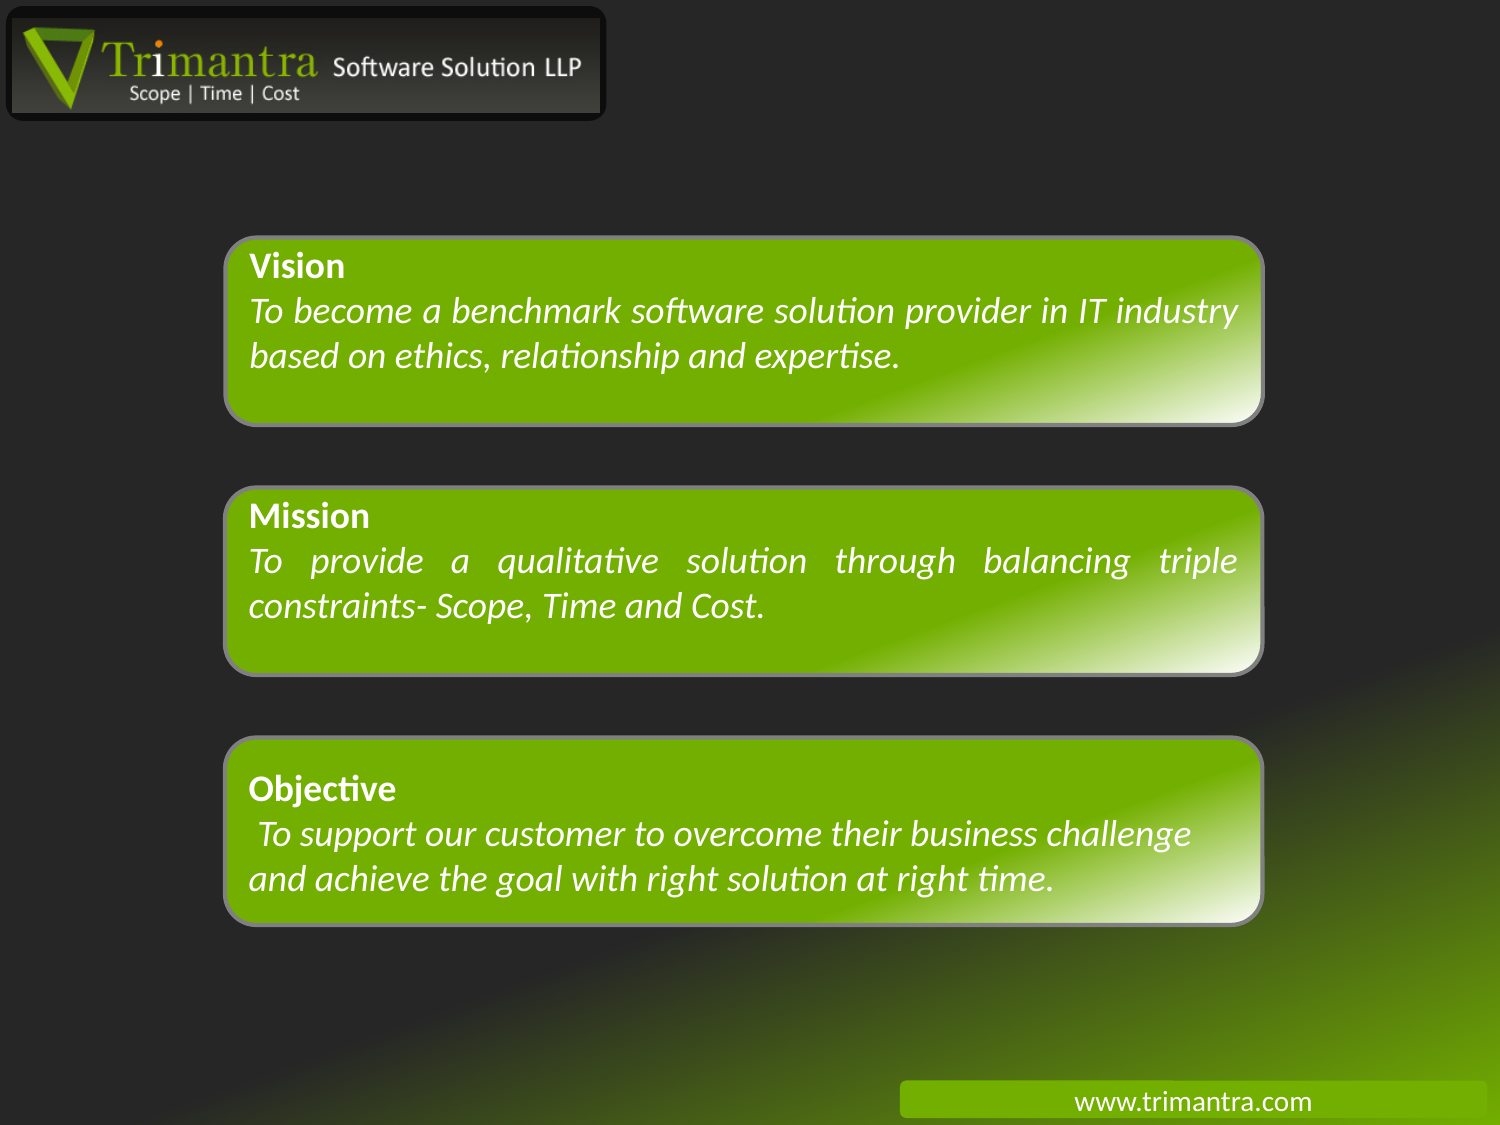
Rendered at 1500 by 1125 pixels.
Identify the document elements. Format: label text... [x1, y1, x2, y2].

text_box www.trimantra.com [897, 1078, 1490, 1121]
text_box Mission To provide a qualitative solution through balancing triple constraints- Scope, Time and Cost. [222, 485, 1265, 678]
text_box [12, 12, 601, 115]
text_box Objective To support our customer to overcome their business challenge and achieve the goal with right solution at right time. [222, 735, 1265, 928]
text_box Vision To become a benchmark software solution provider in IT industry based on ethics, relationship and expertise. [223, 235, 1265, 428]
